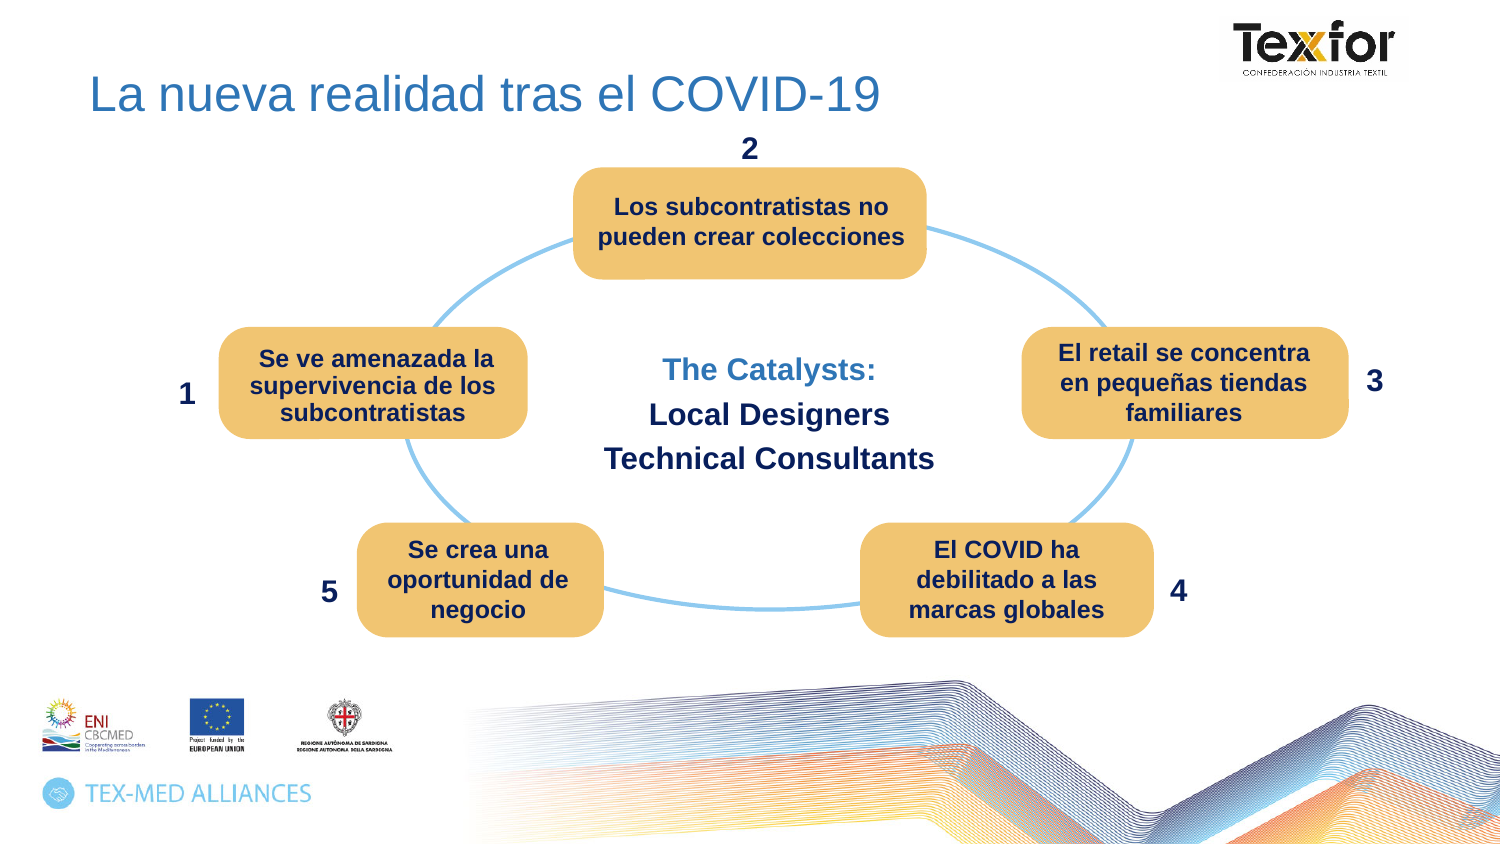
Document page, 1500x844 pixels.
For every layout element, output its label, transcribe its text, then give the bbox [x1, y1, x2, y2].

text_box [1021, 330, 1349, 440]
text_box Se crea una oportunidad de negocio [371, 526, 585, 631]
text_box Los subcontratistas no pueden crear colecciones [586, 183, 918, 258]
text_box 3 [1357, 345, 1393, 406]
text_box [218, 326, 523, 440]
text_box 1 [169, 358, 205, 418]
text_box 2 [732, 113, 768, 174]
text_box The Catalysts: Local Designers Technical Consultants [523, 333, 1017, 484]
text_box El retail se concentra en pequeñas tiendas familiares [1037, 329, 1332, 434]
text_box [356, 522, 604, 638]
text_box Se ve amenazada la supervivencia de los subcontratistas [232, 338, 514, 434]
text_box La nueva realidad tras el COVID-19 [83, 56, 927, 128]
text_box [860, 522, 1154, 638]
text_box [407, 227, 1133, 610]
text_box 5 [311, 556, 348, 617]
text_box 4 [1161, 555, 1197, 615]
text_box El COVID ha debilitado a las marcas globales [878, 526, 1135, 632]
picture [0, 0, 1500, 844]
text_box [573, 167, 927, 280]
